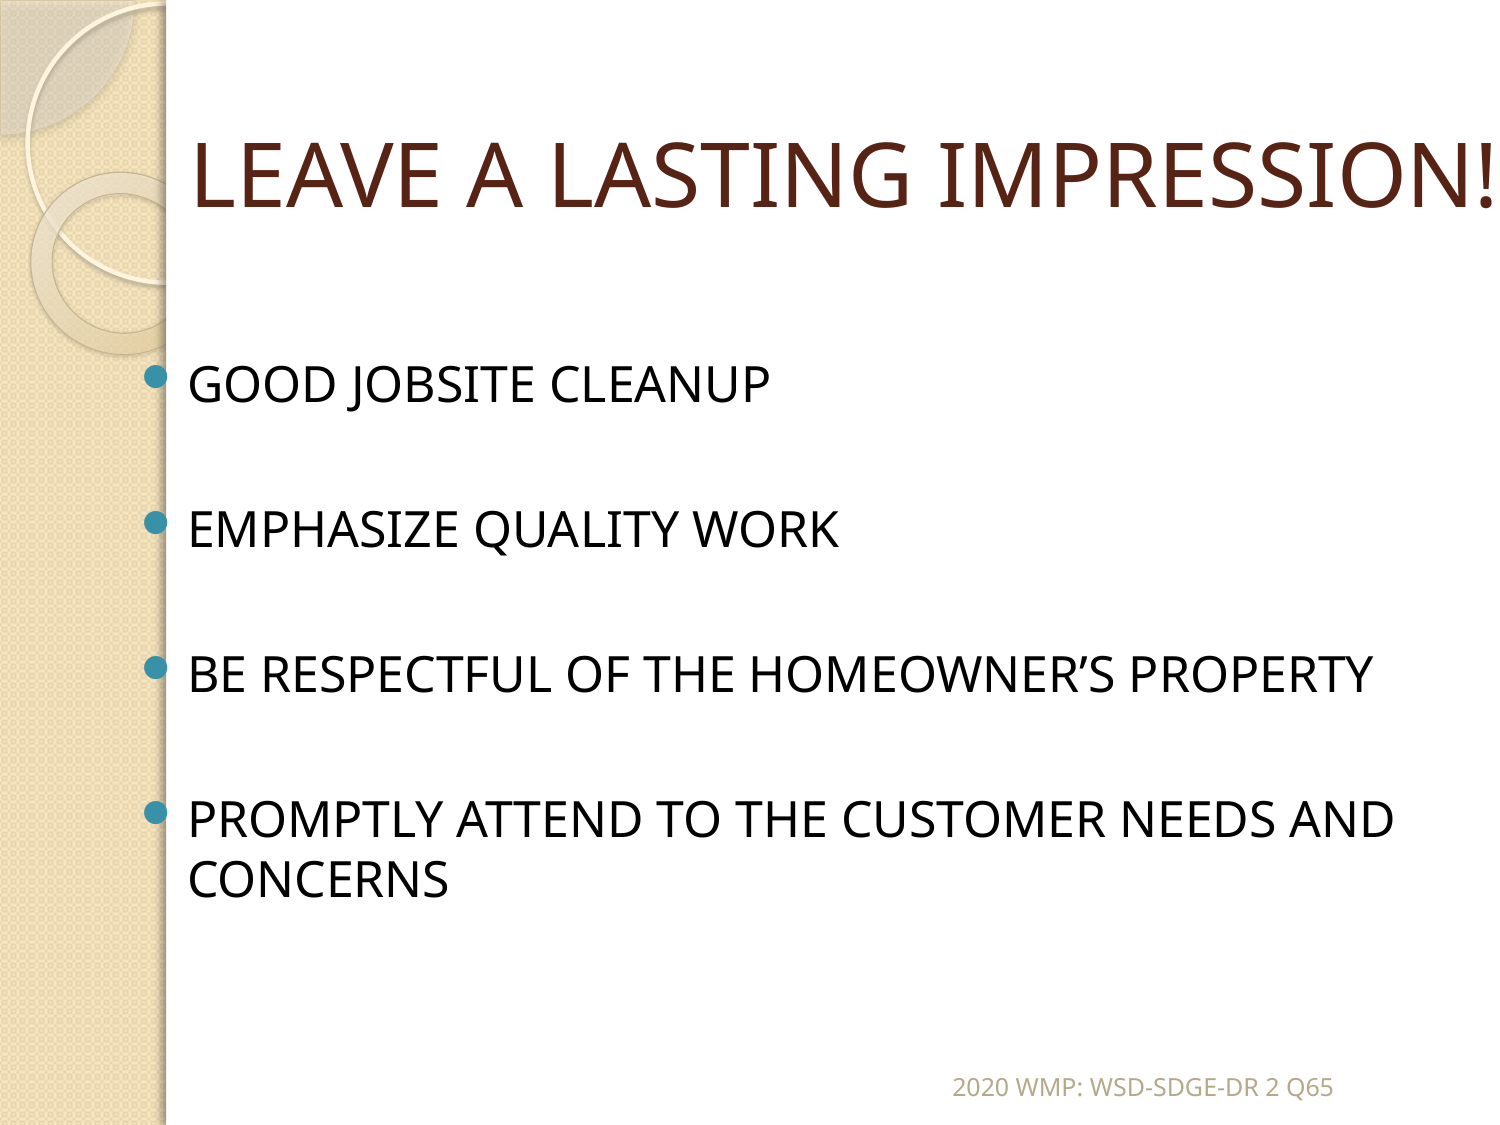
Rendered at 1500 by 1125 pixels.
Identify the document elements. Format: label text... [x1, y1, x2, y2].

title LEAVE A LASTING IMPRESSION! [174, 50, 1500, 293]
list GOOD JOBSITE CLEANUP EMPHASIZE QUALITY WORK BE RESPECTFUL OF THE HOMEOWNER’S PROPERTY PROMPTLY ATTEND TO THE CUSTOMER NEEDS AND CONCERNS [112, 287, 1425, 1030]
footer 2020 WMP: WSD-SDGE-DR 2 Q65 [937, 1034, 1413, 1113]
